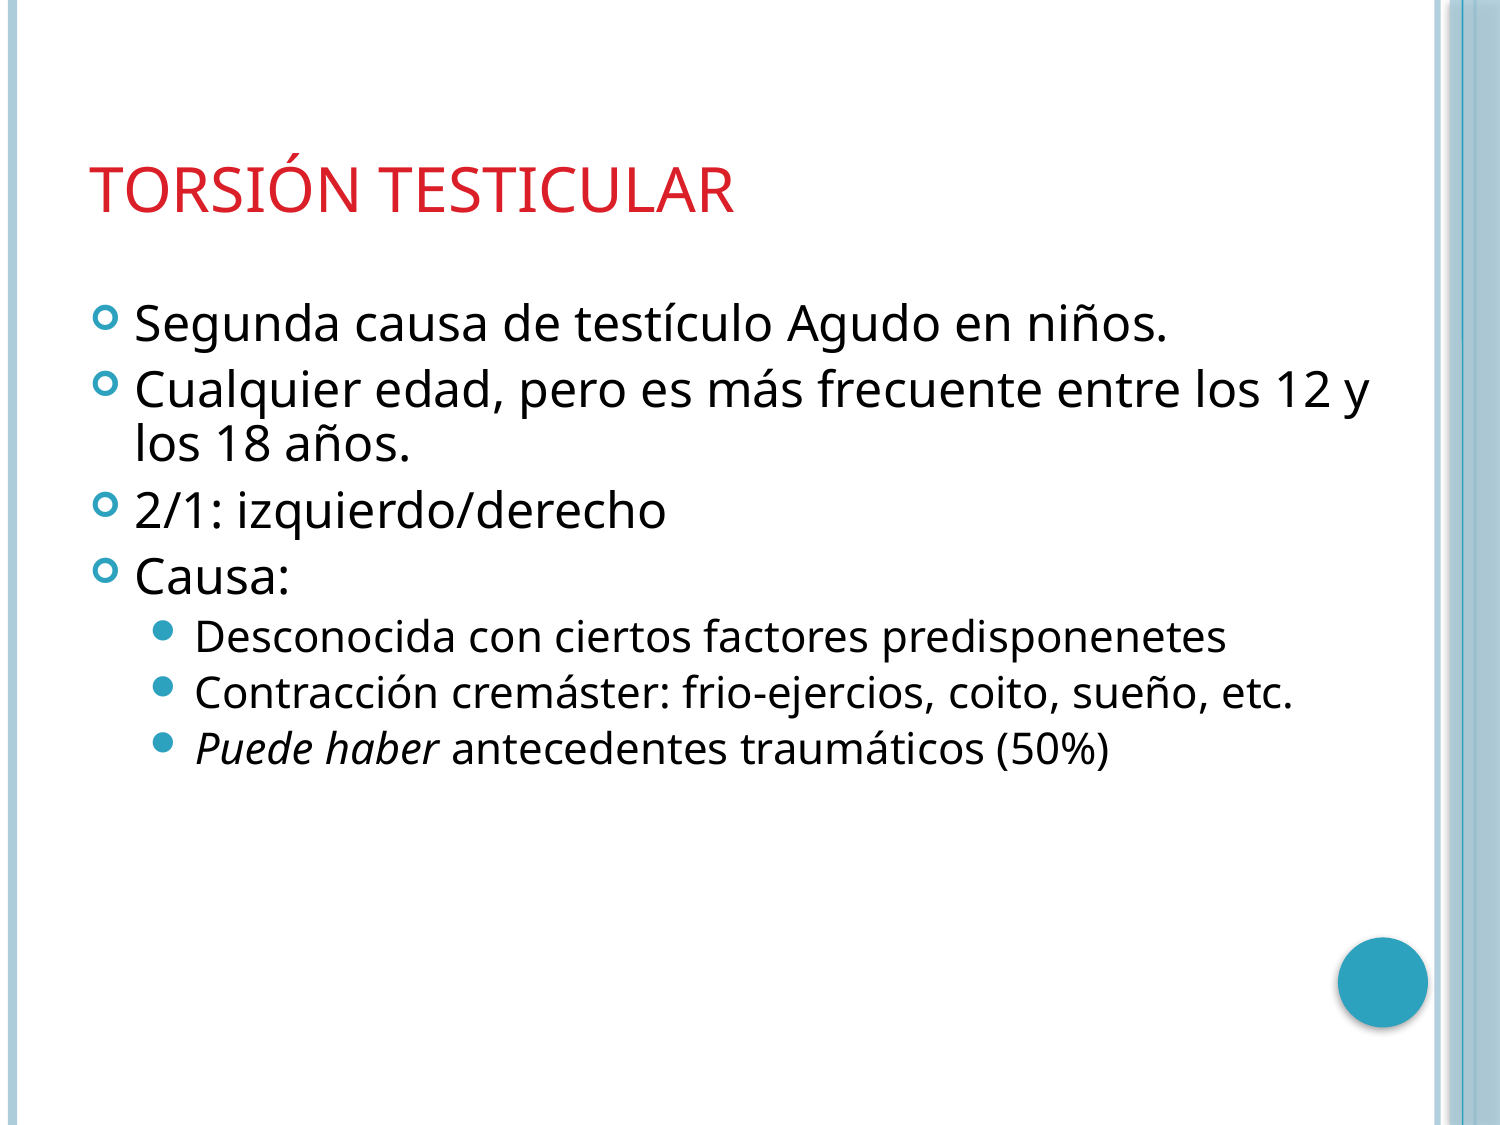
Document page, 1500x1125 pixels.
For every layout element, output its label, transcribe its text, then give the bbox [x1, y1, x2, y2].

list Segunda causa de testículo Agudo en niños. Cualquier edad, pero es más frecuente entre los 12 y los 18 años. 2/1: izquierdo/derecho Causa: Desconocida con ciertos factores predisponenetes Contracción cremáster: frio-ejercios, coito, sueño, etc. Puede haber antecedentes traumáticos (50%) [75, 290, 1425, 1125]
title Torsión Testicular [75, 45, 1300, 233]
